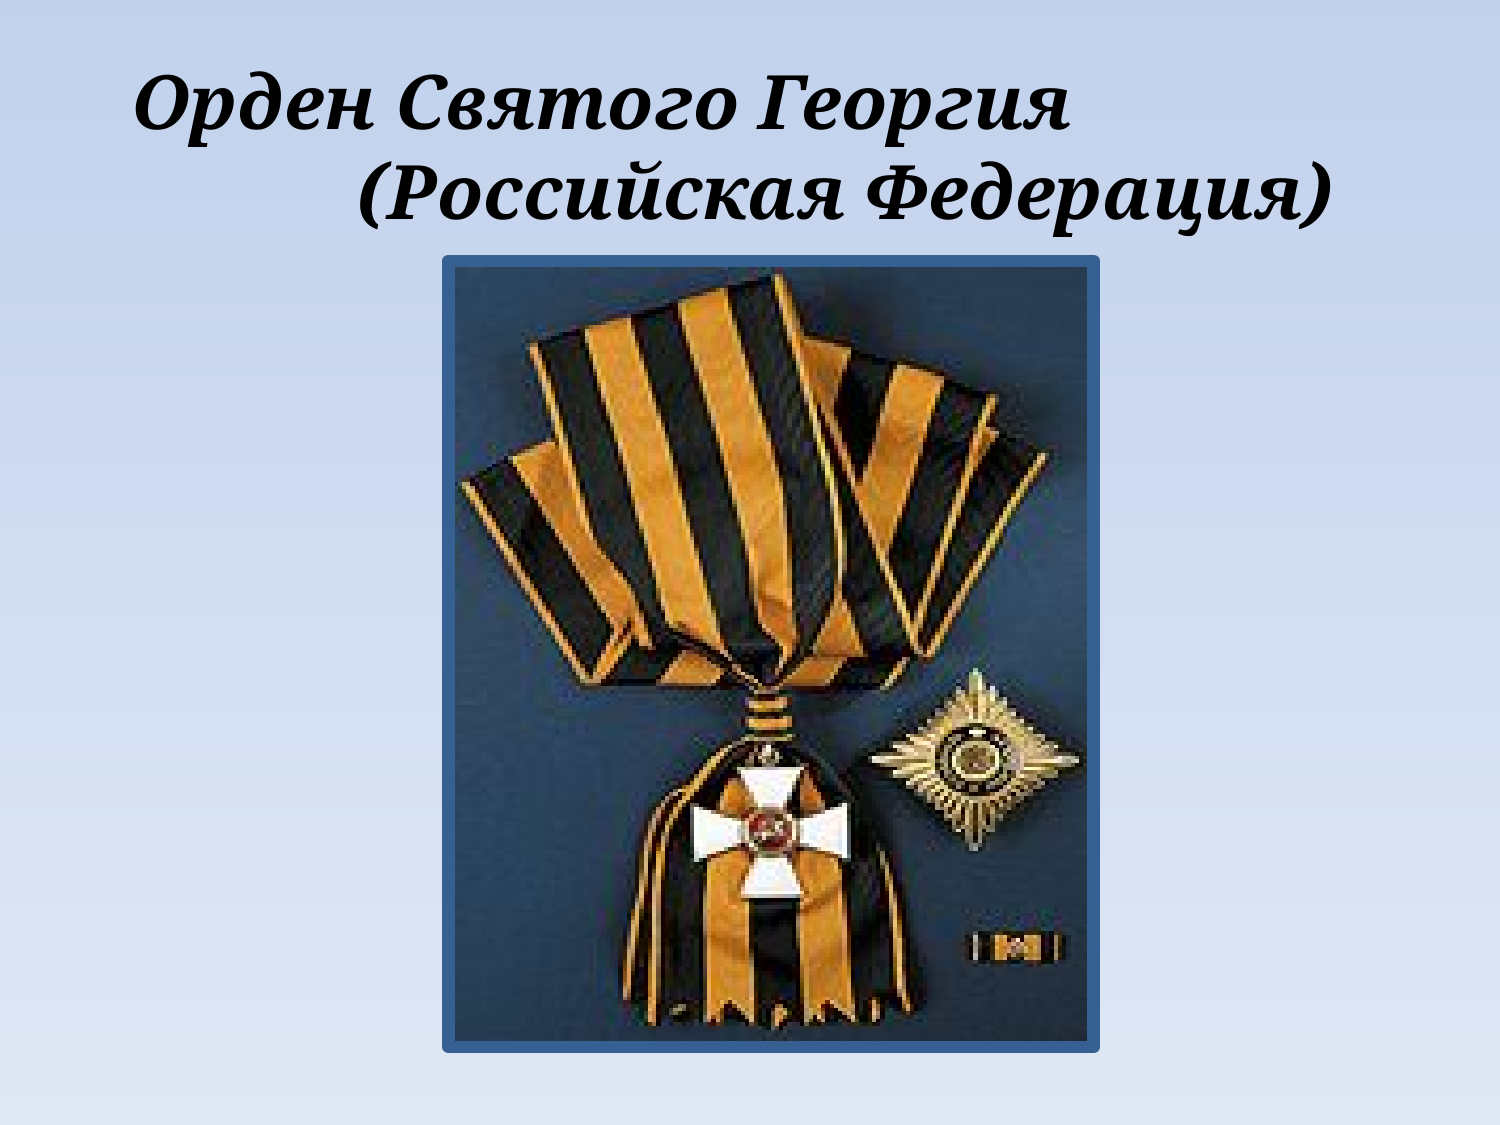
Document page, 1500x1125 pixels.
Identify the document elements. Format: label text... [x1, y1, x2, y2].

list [454, 266, 1088, 1041]
title Орден Святого Георгия (Российская Федерация) [112, 30, 1463, 348]
